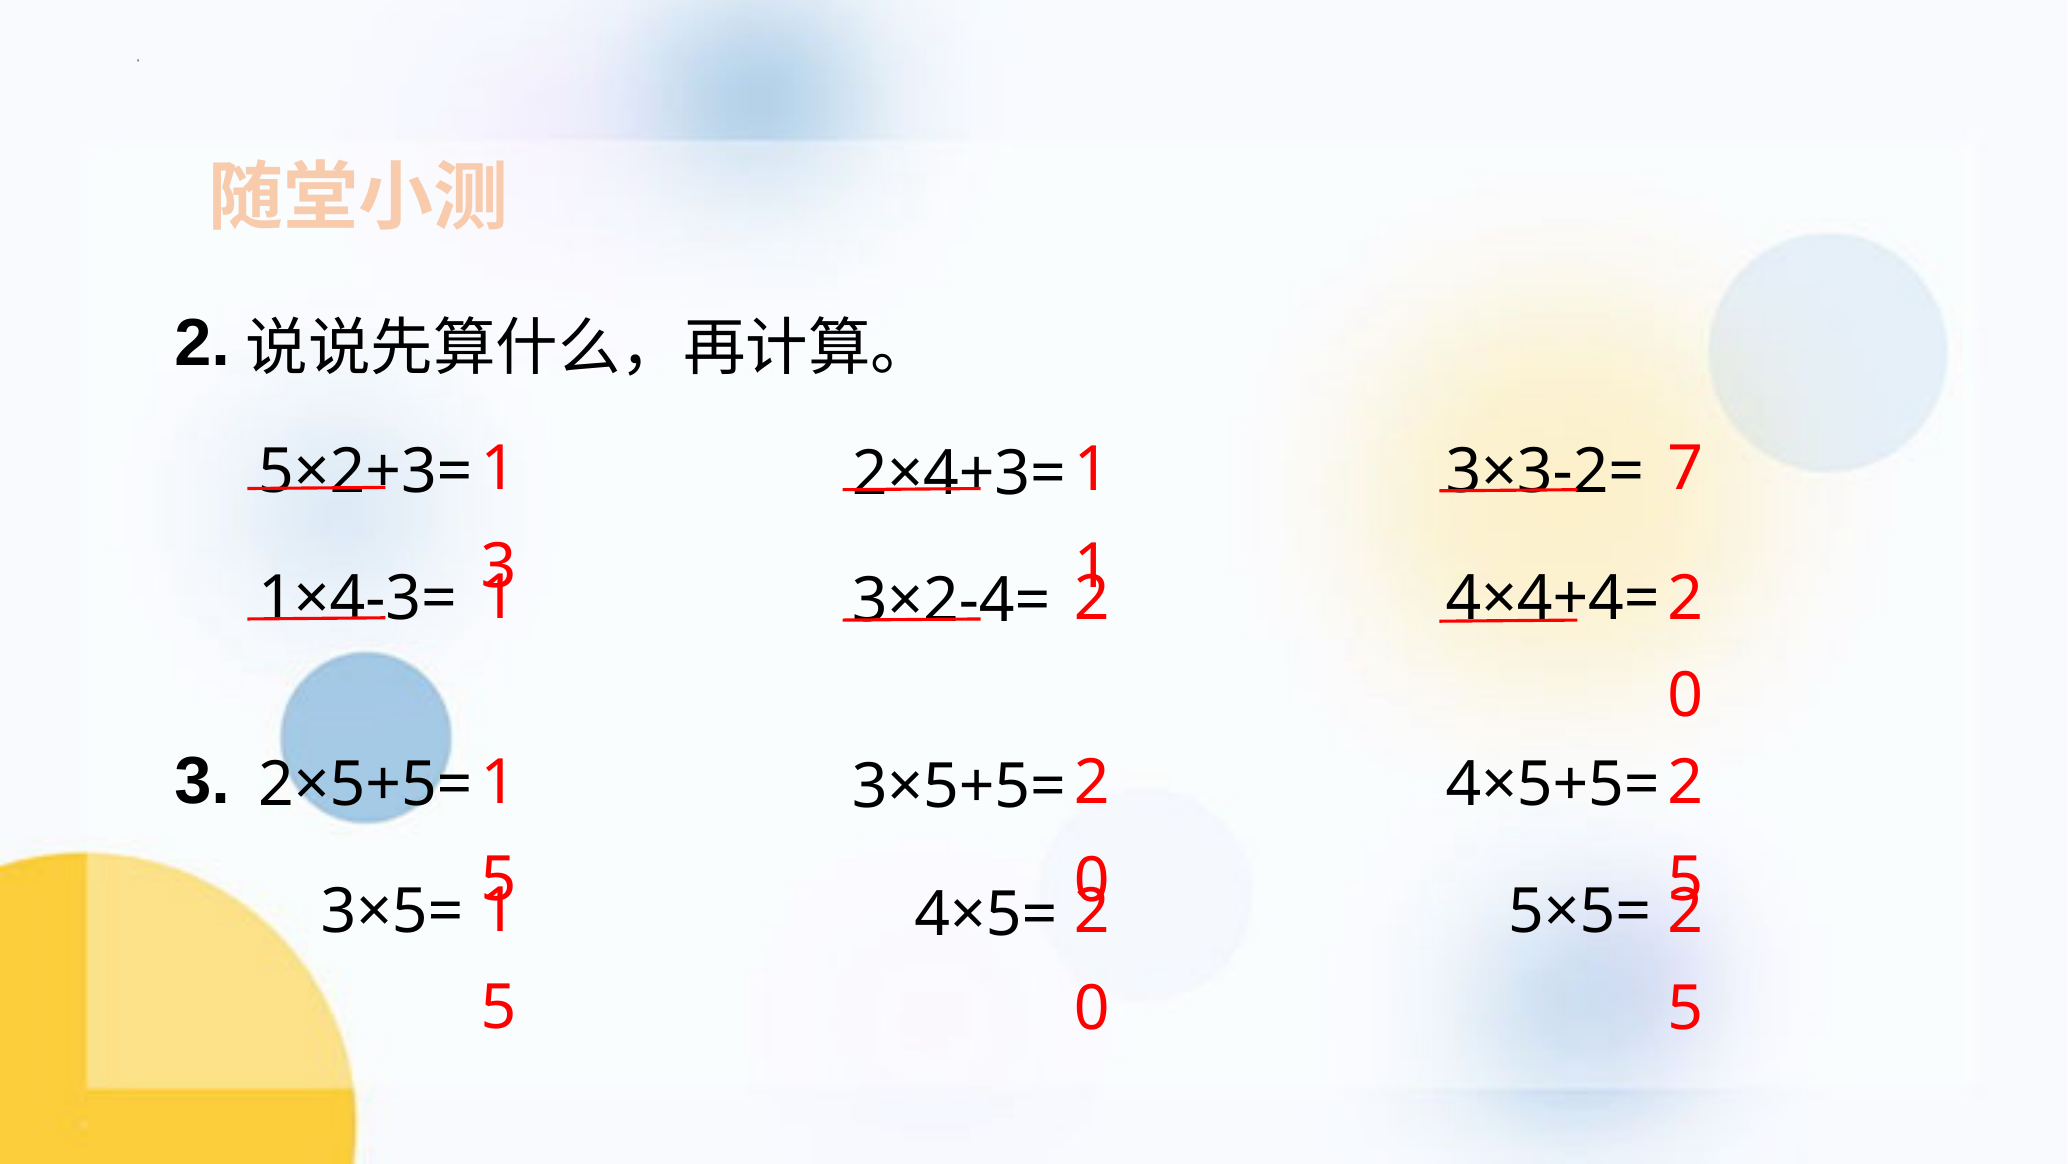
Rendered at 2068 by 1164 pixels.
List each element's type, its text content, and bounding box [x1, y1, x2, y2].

text_box 1 [465, 525, 557, 639]
text_box 2 [1058, 526, 1151, 640]
text_box 3. [159, 729, 242, 825]
text_box 25 [1651, 710, 1744, 839]
text_box 15 [465, 838, 557, 1050]
text_box 3×2-4= [836, 528, 1093, 642]
text_box 13 [465, 397, 557, 525]
text_box 20 [1058, 840, 1151, 1051]
text_box 说说先算什么，再计算。 [230, 276, 925, 390]
text_box 随堂小测 [193, 140, 663, 246]
text_box 4×5+5= [1430, 713, 1651, 826]
text_box 1×4-3= [242, 526, 499, 640]
text_box 2×4+3= [836, 401, 1058, 515]
text_box 2×5+5= [242, 713, 465, 826]
text_box 3×5= [305, 840, 465, 954]
text_box 3×3-2= [1430, 399, 1687, 513]
text_box 2. [159, 291, 230, 387]
text_box 5×5= [1492, 840, 1651, 954]
text_box 20 [1651, 526, 1744, 710]
text_box 4×4+4= [1430, 526, 1651, 640]
text_box 25 [1651, 839, 1744, 1051]
text_box 5×2+3= [242, 399, 465, 513]
text_box 20 [1058, 711, 1151, 840]
text_box 7 [1651, 397, 1744, 510]
text_box 4×5= [898, 842, 1058, 956]
text_box 15 [465, 710, 557, 838]
picture [0, 0, 2068, 1164]
text_box 3×5+5= [836, 715, 1058, 828]
text_box 11 [1058, 397, 1151, 526]
